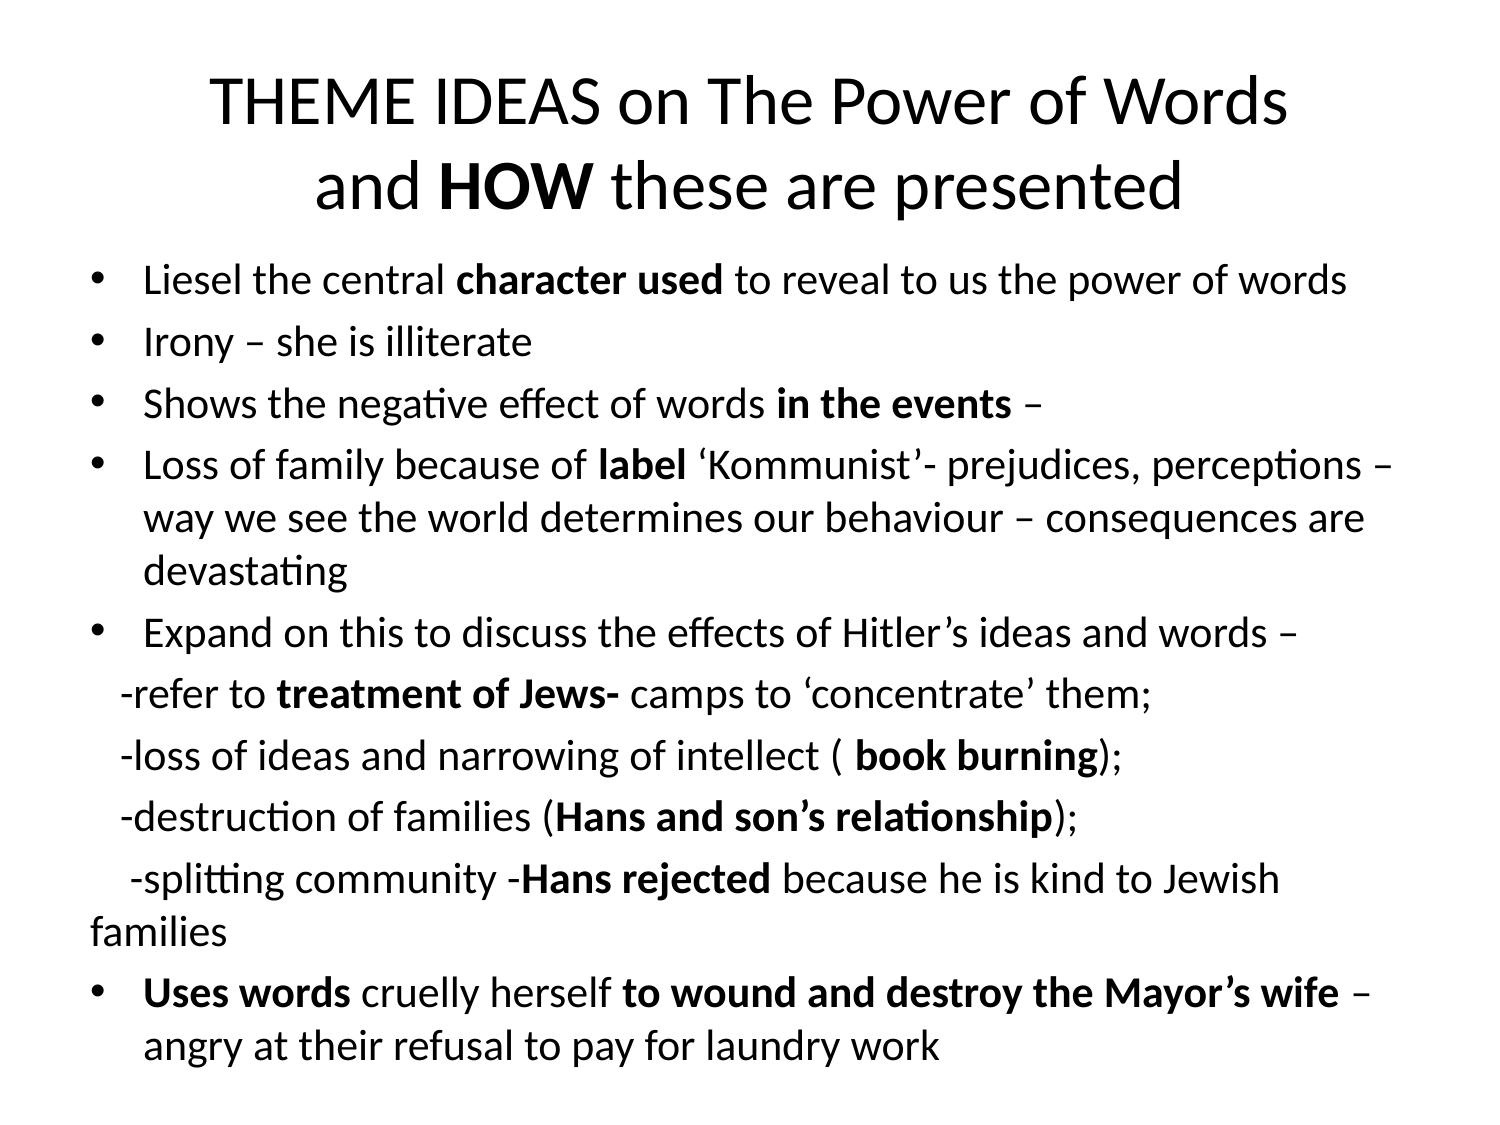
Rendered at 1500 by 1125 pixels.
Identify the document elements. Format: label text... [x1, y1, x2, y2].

title THEME IDEAS on The Power of Words and HOW these are presented [75, 45, 1425, 233]
list Liesel the central character used to reveal to us the power of words Irony – she is illiterate Shows the negative effect of words in the events – Loss of family because of label ‘Kommunist’- prejudices, perceptions – way we see the world determines our behaviour – consequences are devastating Expand on this to discuss the effects of Hitler’s ideas and words – -refer to treatment of Jews- camps to ‘concentrate’ them; -loss of ideas and narrowing of intellect ( book burning); -destruction of families (Hans and son’s relationship); -splitting community -Hans rejected because he is kind to Jewish families Uses words cruelly herself to wound and destroy the Mayor’s wife – angry at their refusal to pay for laundry work [75, 243, 1425, 1094]
